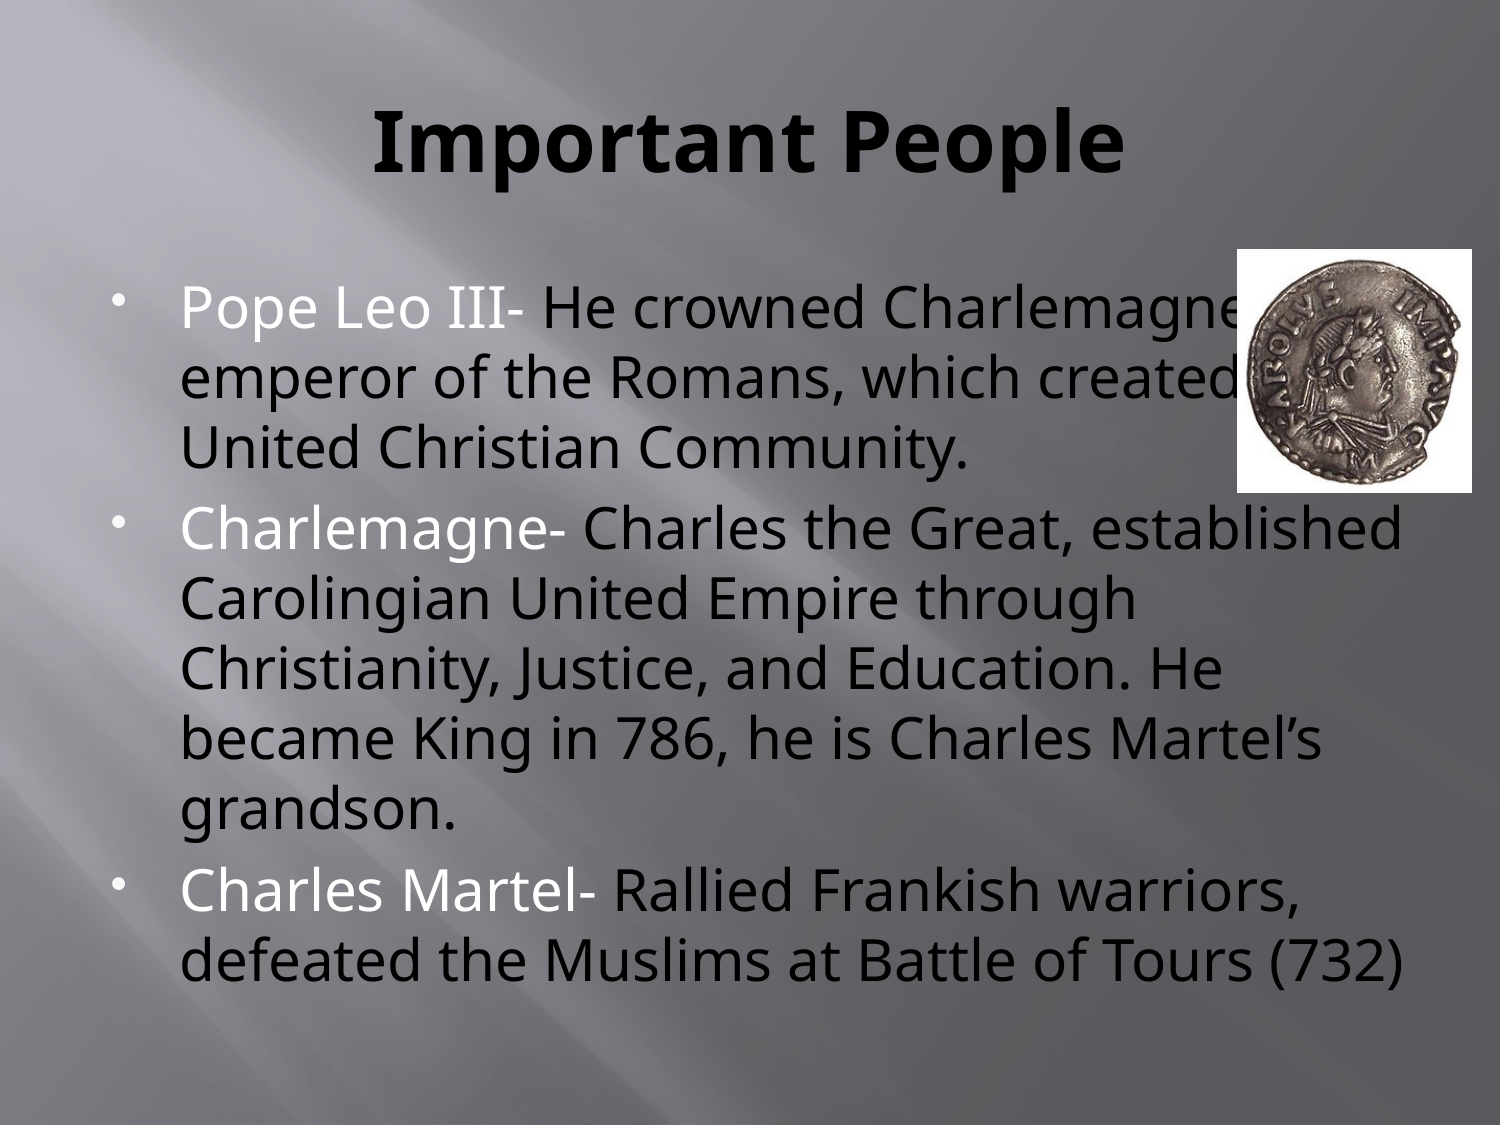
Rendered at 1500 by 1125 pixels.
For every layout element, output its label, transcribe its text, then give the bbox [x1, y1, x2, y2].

list Pope Leo III- He crowned Charlemagne emperor of the Romans, which created a United Christian Community. Charlemagne- Charles the Great, established Carolingian United Empire through Christianity, Justice, and Education. He became King in 786, he is Charles Martel’s grandson. Charles Martel- Rallied Frankish warriors, defeated the Muslims at Battle of Tours (732) [75, 262, 1425, 1035]
title Important People [75, 45, 1425, 233]
picture [1237, 249, 1473, 493]
